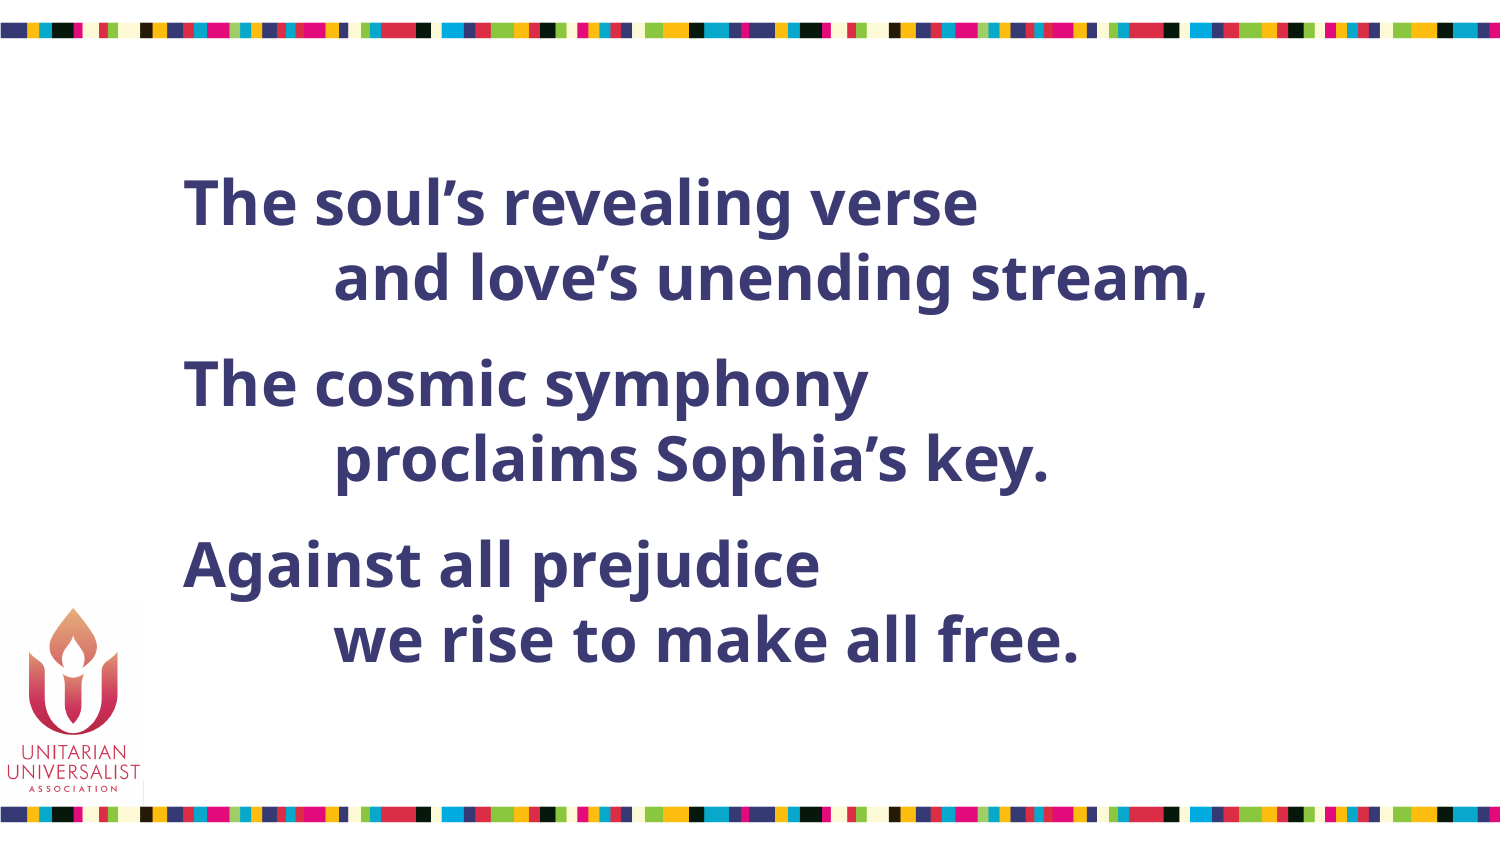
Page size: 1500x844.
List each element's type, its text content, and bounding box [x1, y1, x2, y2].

text_box The soul’s revealing verse and love’s unending stream, The cosmic symphony proclaims Sophia’s key. Against all prejudice we rise to make all free. [168, 147, 1421, 690]
picture [0, 22, 1500, 40]
picture [0, 600, 1500, 824]
